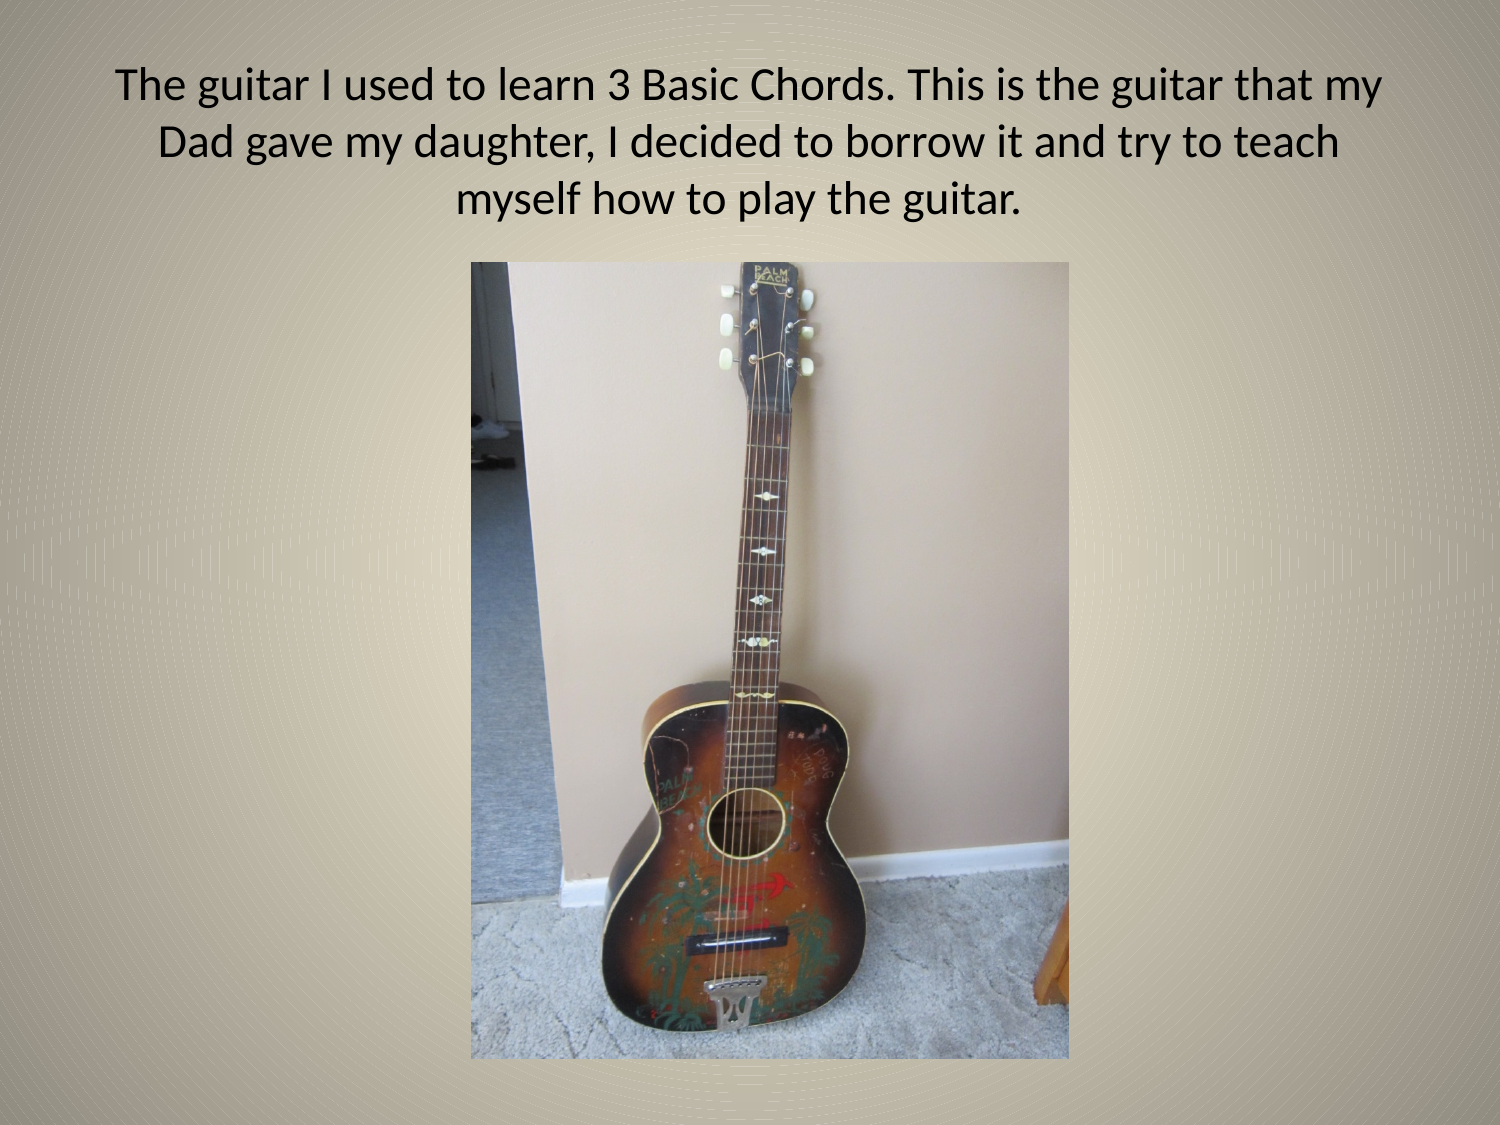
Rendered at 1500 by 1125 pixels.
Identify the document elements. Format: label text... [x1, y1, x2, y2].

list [471, 262, 1069, 1059]
title The guitar I used to learn 3 Basic Chords. This is the guitar that my Dad gave my daughter, I decided to borrow it and try to teach myself how to play the guitar. [75, 45, 1425, 233]
